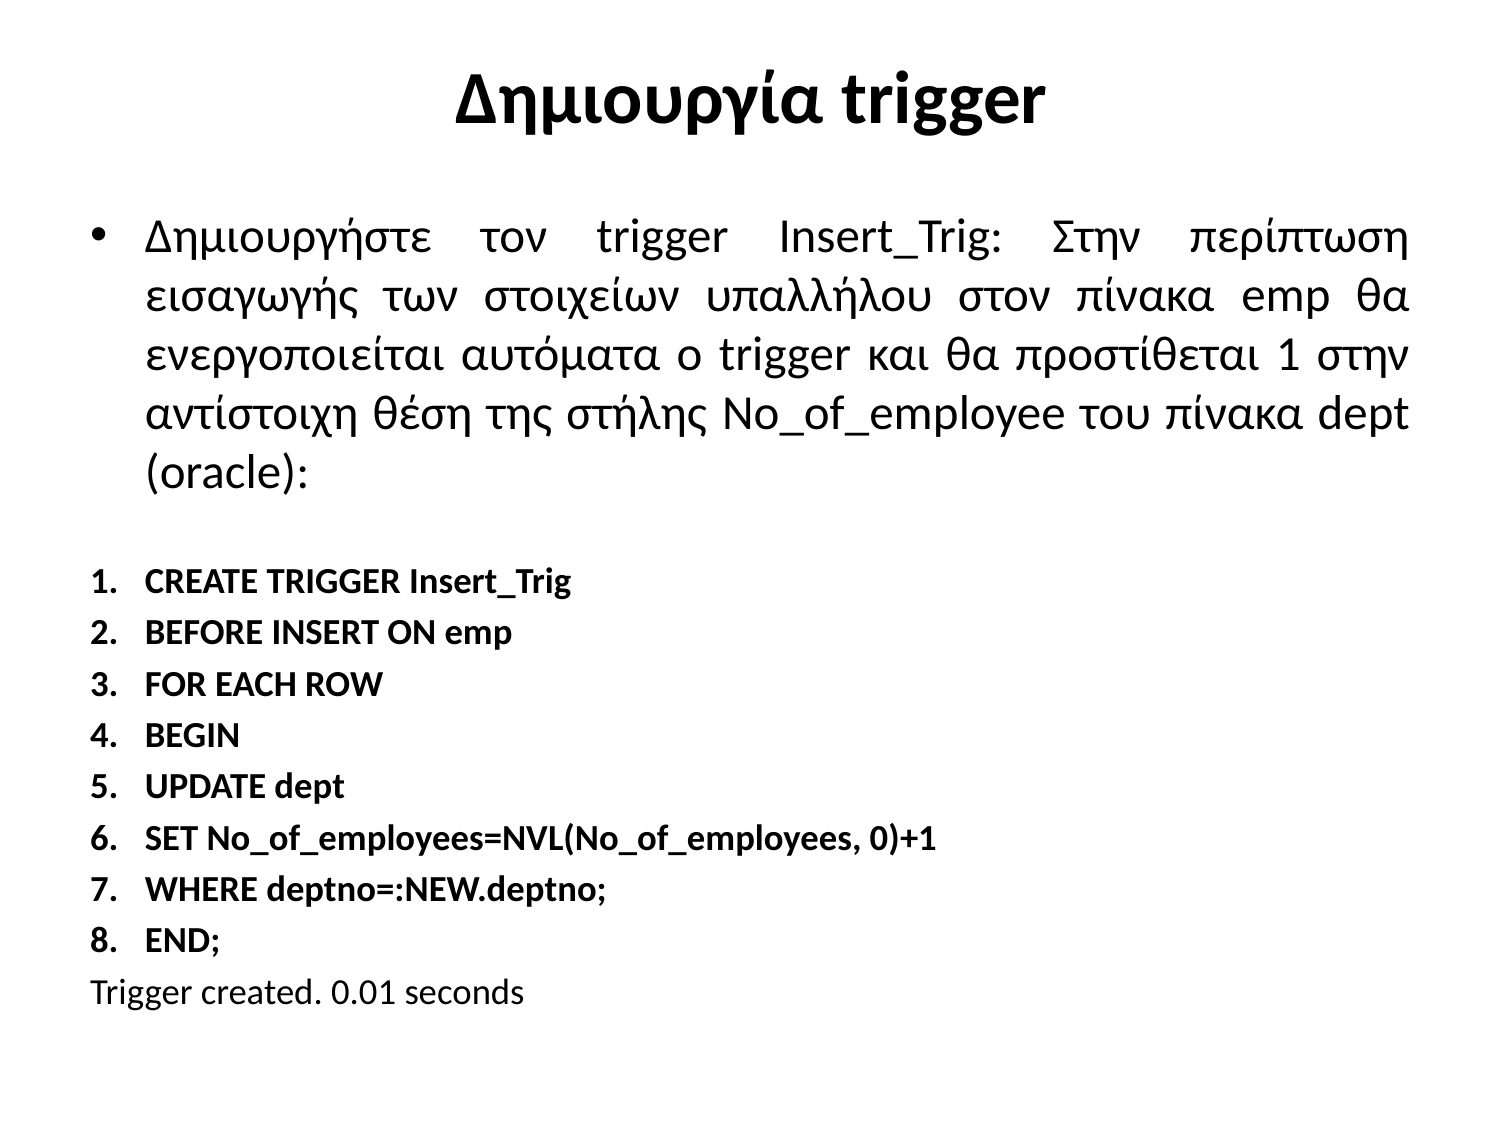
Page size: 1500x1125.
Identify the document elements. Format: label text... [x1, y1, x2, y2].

list Δημιουργήστε τον trigger Insert_Trig: Στην περίπτωση εισαγωγής των στοιχείων υπαλλήλου στον πίνακα emp θα ενεργοποιείται αυτόματα ο trigger και θα προστίθεται 1 στην αντίστοιχη θέση της στήλης No_of_employee του πίνακα dept (oracle): CREATE TRIGGER Insert_Trig BEFORE INSERT ON emp FOR EACH ROW BEGIN UPDATE dept SET No_of_employees=NVL(No_of_employees, 0)+1 WHERE deptno=:NEW.deptno; END; Trigger created. 0.01 seconds [75, 196, 1425, 1024]
title Δημιουργία trigger [76, 19, 1427, 169]
